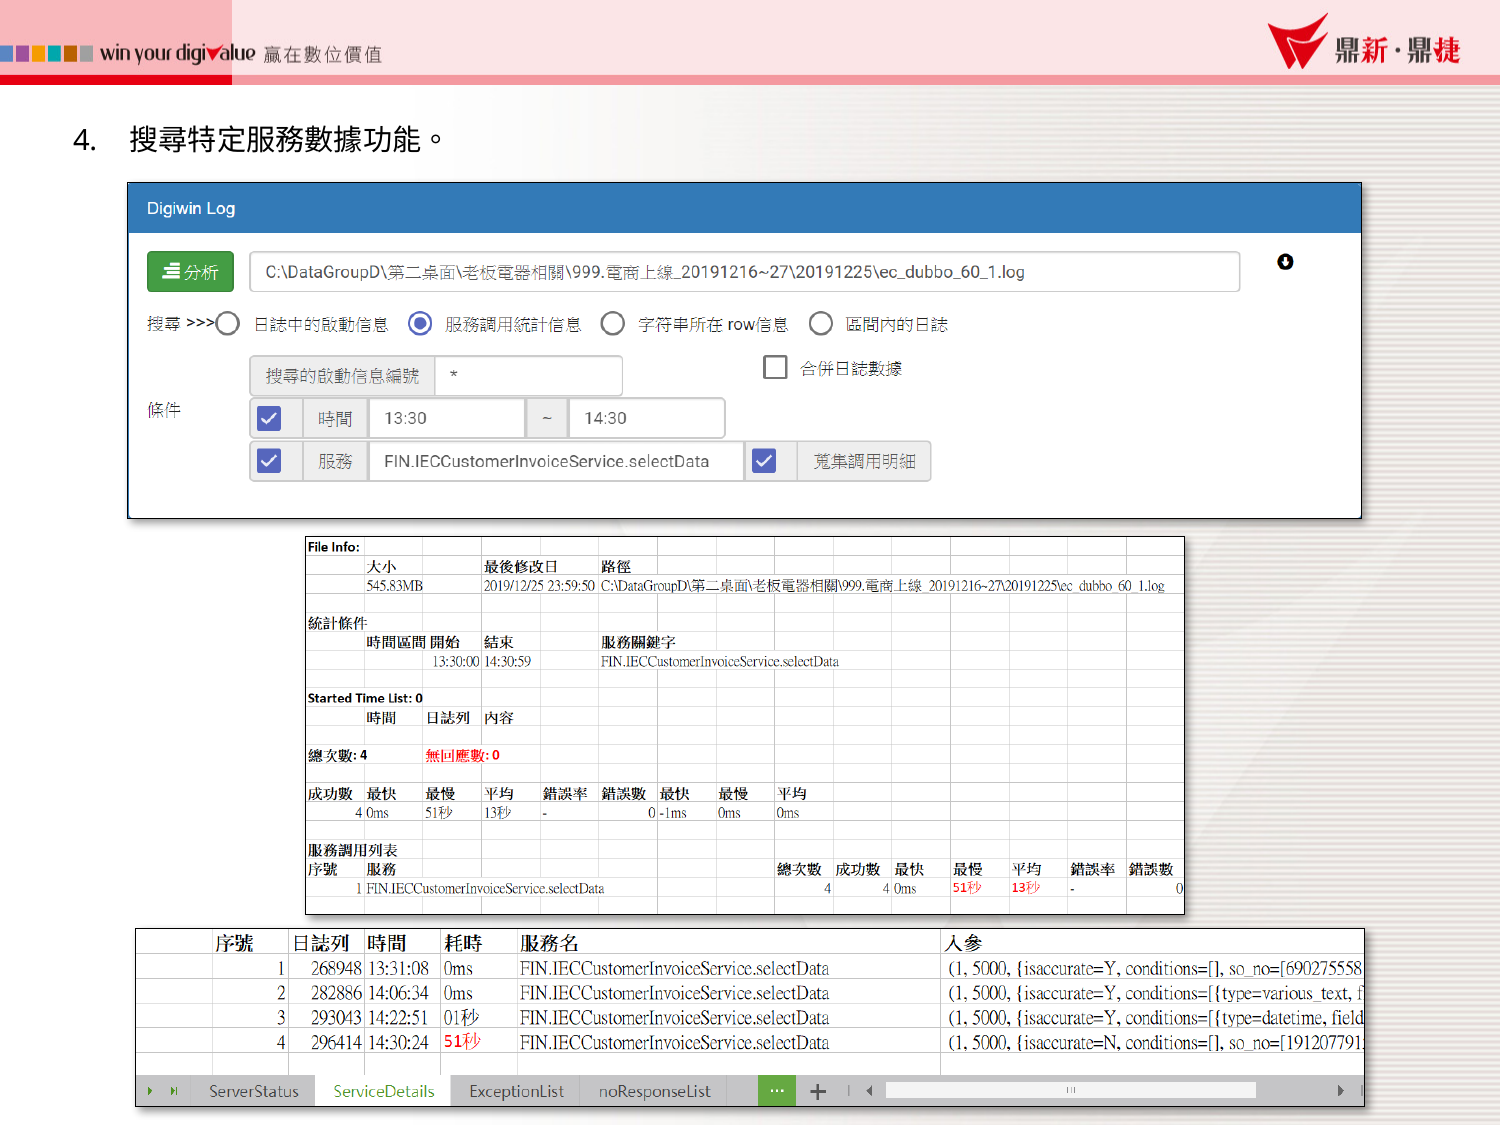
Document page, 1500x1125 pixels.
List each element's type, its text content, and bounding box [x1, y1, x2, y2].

text_box 搜尋特定服務數據功能。 [58, 113, 1442, 811]
picture [0, 0, 1500, 1125]
